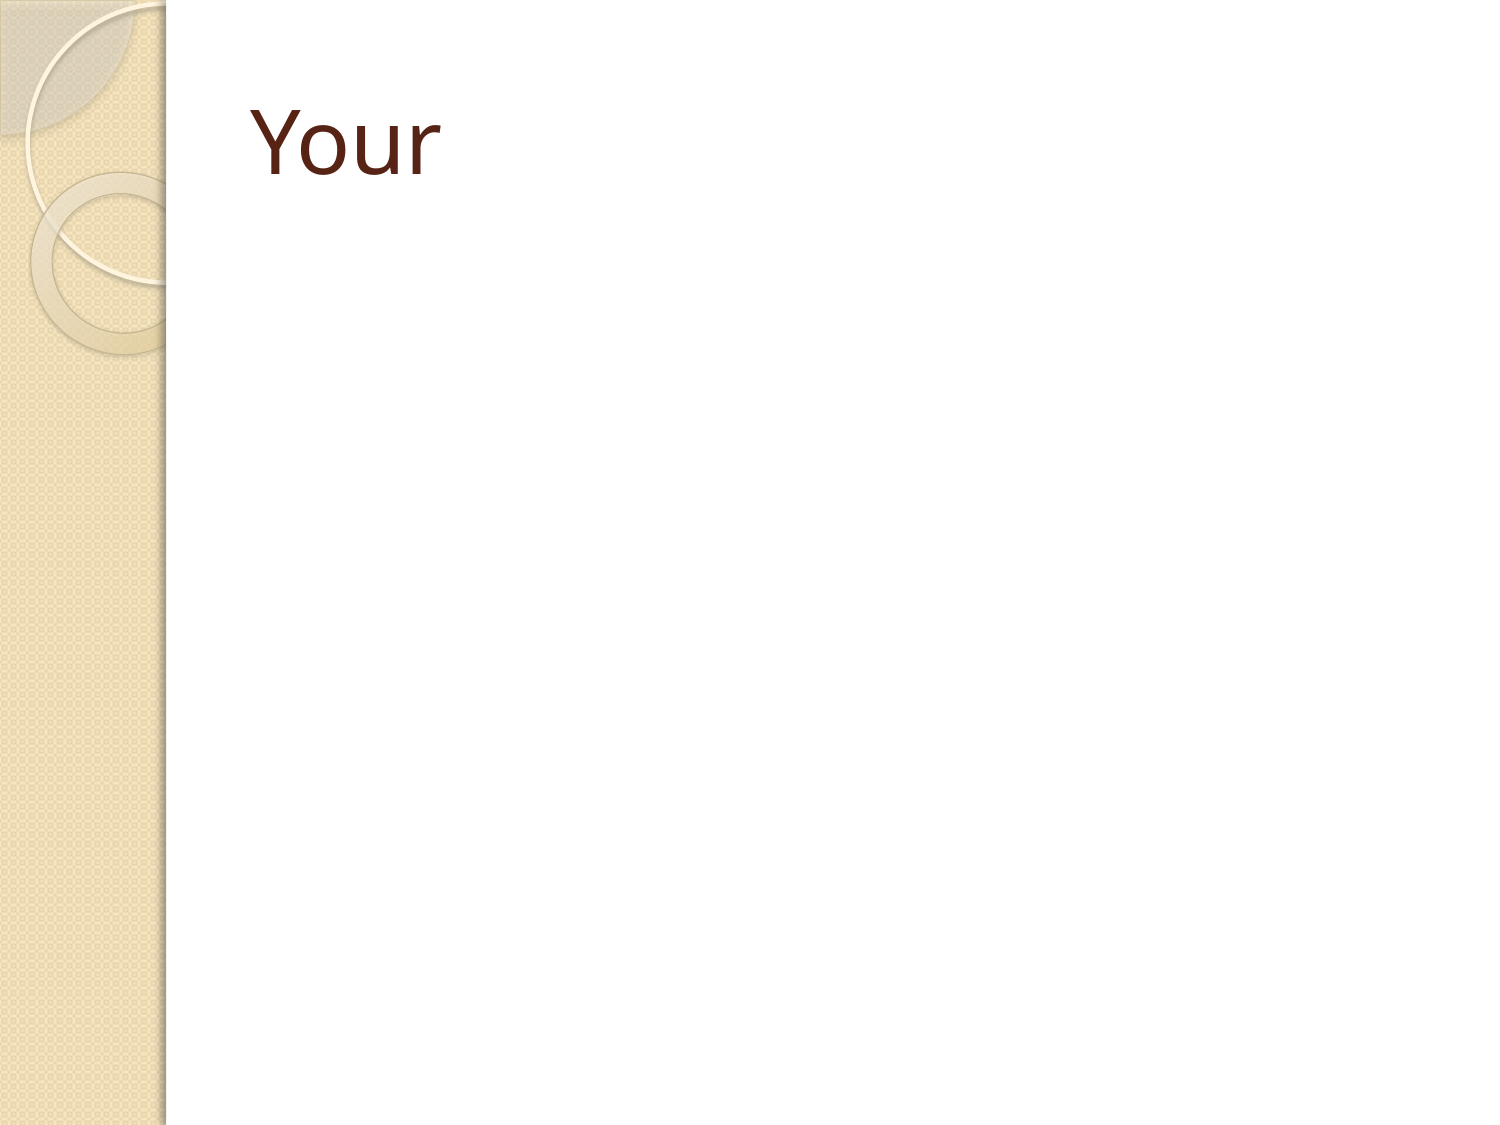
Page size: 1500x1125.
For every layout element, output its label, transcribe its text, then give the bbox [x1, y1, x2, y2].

title Your [235, 45, 1466, 233]
